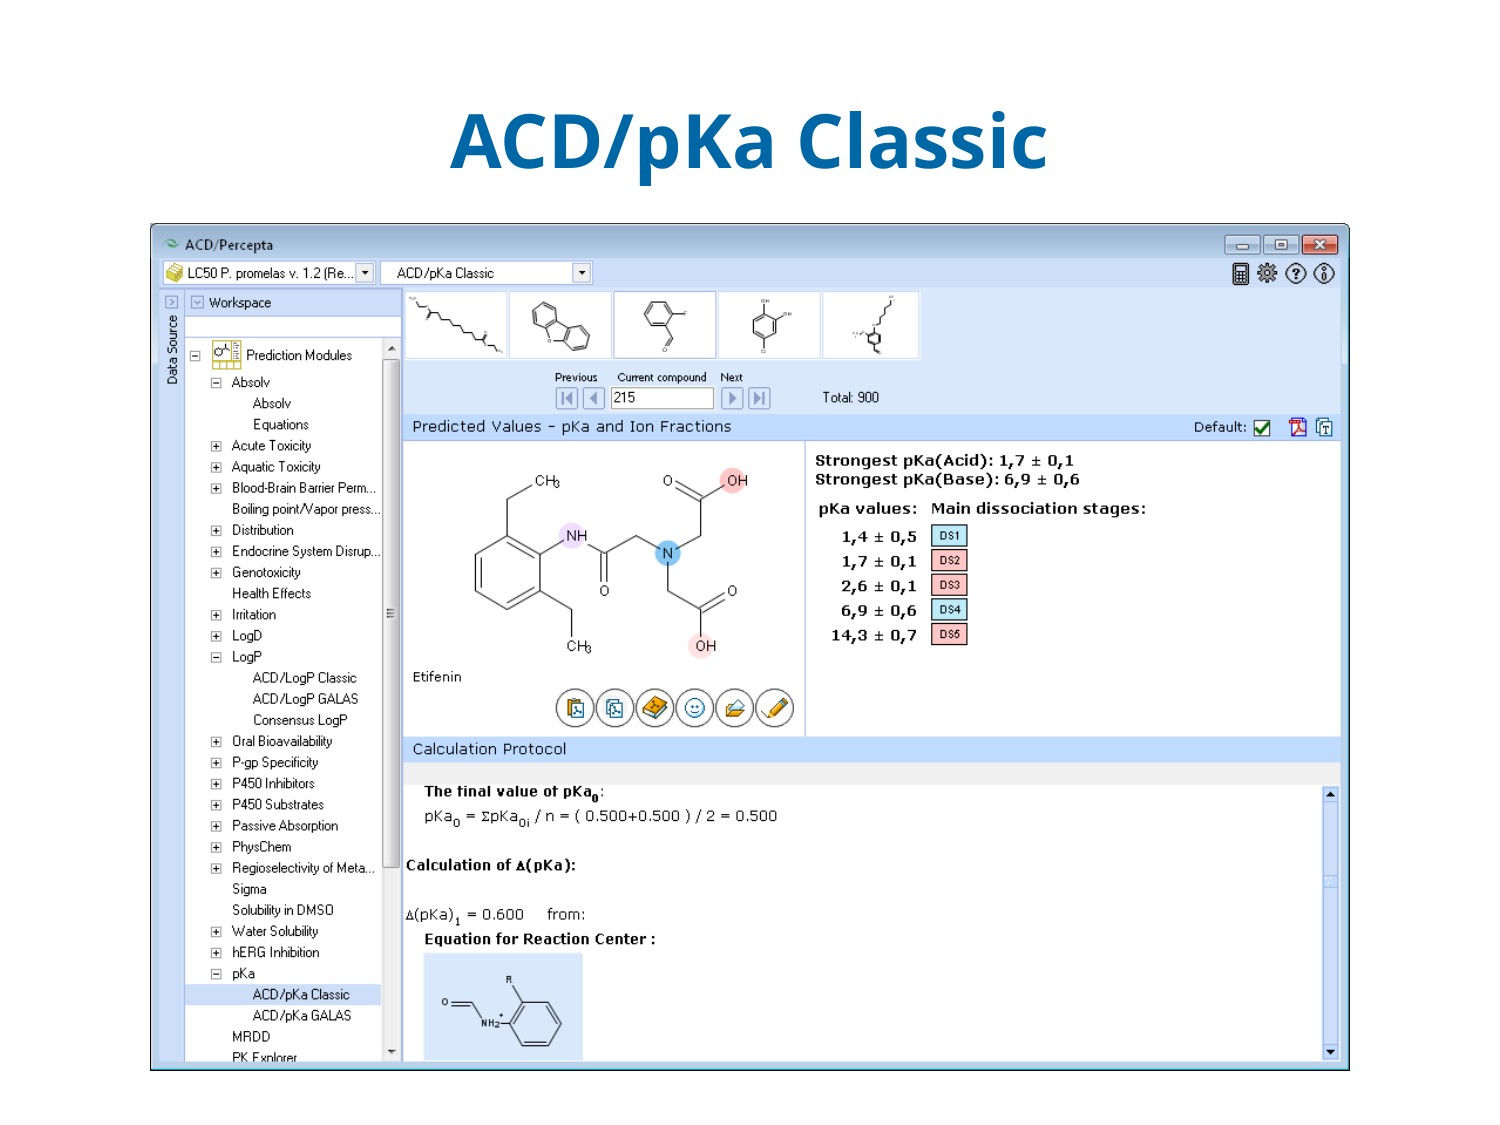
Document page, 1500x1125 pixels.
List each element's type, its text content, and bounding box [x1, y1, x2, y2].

title ACD/pKa Classic [74, 44, 1426, 233]
picture [150, 222, 1350, 1071]
